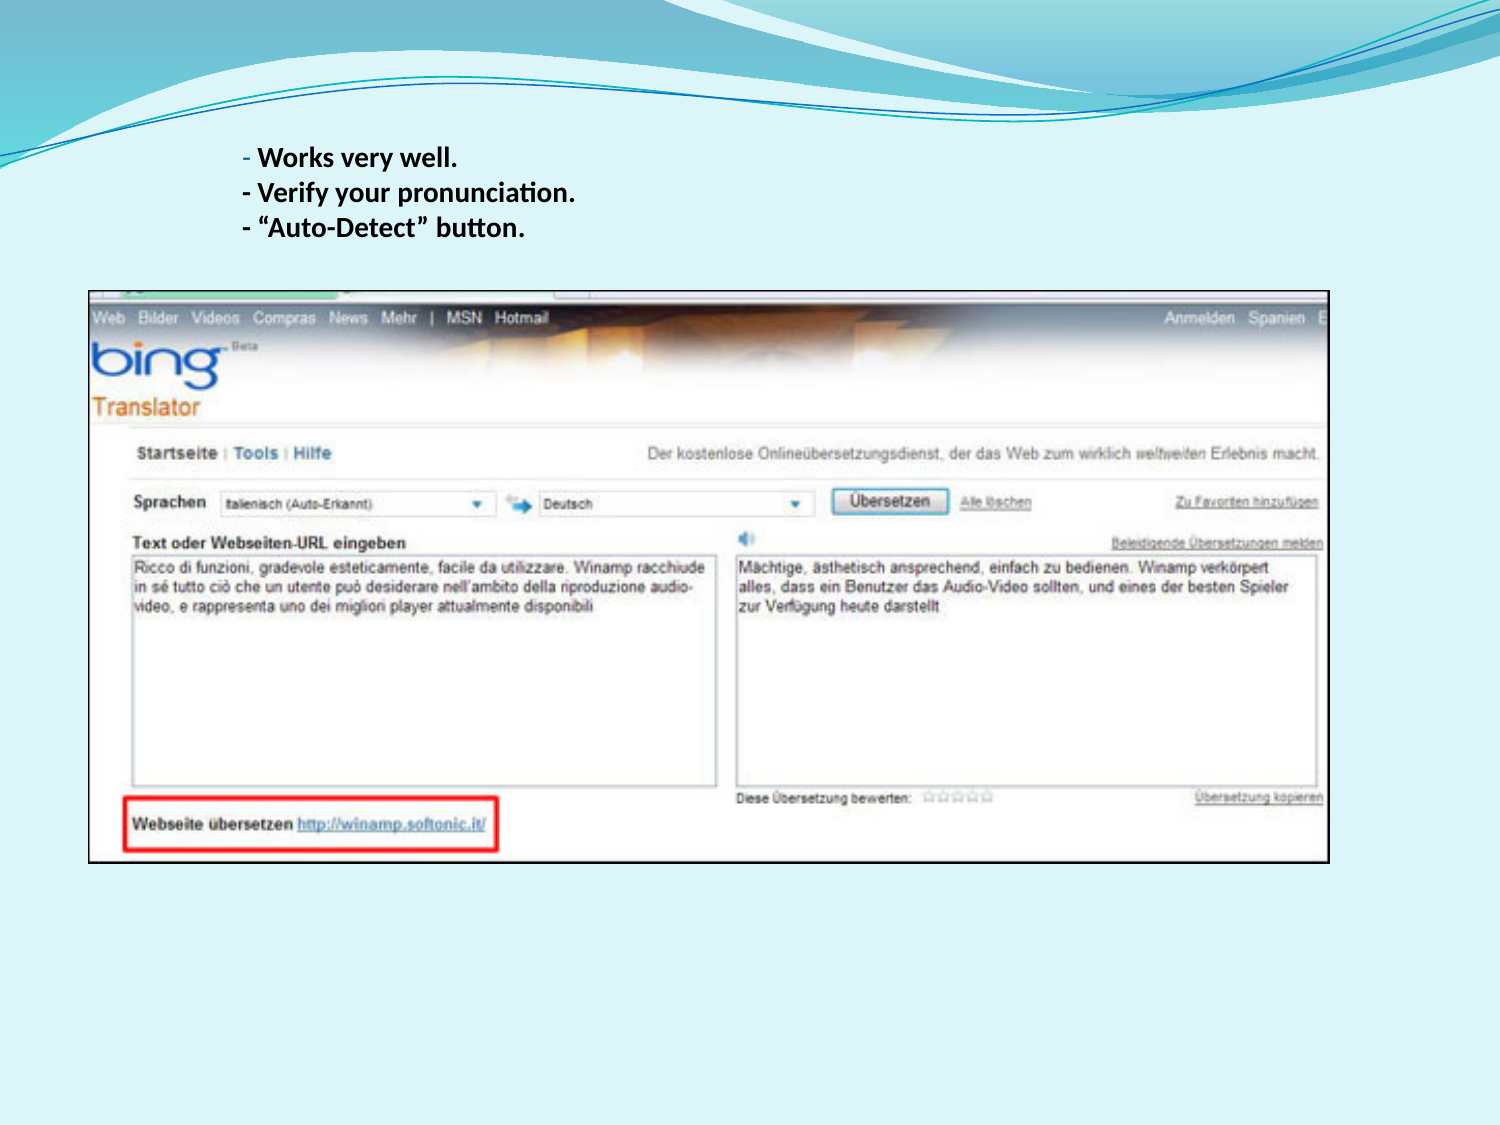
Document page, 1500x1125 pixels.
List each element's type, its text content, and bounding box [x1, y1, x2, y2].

title - Works very well. - Verify your pronunciation. - “Auto-Detect” button. [242, 45, 1093, 244]
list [88, 290, 1330, 864]
